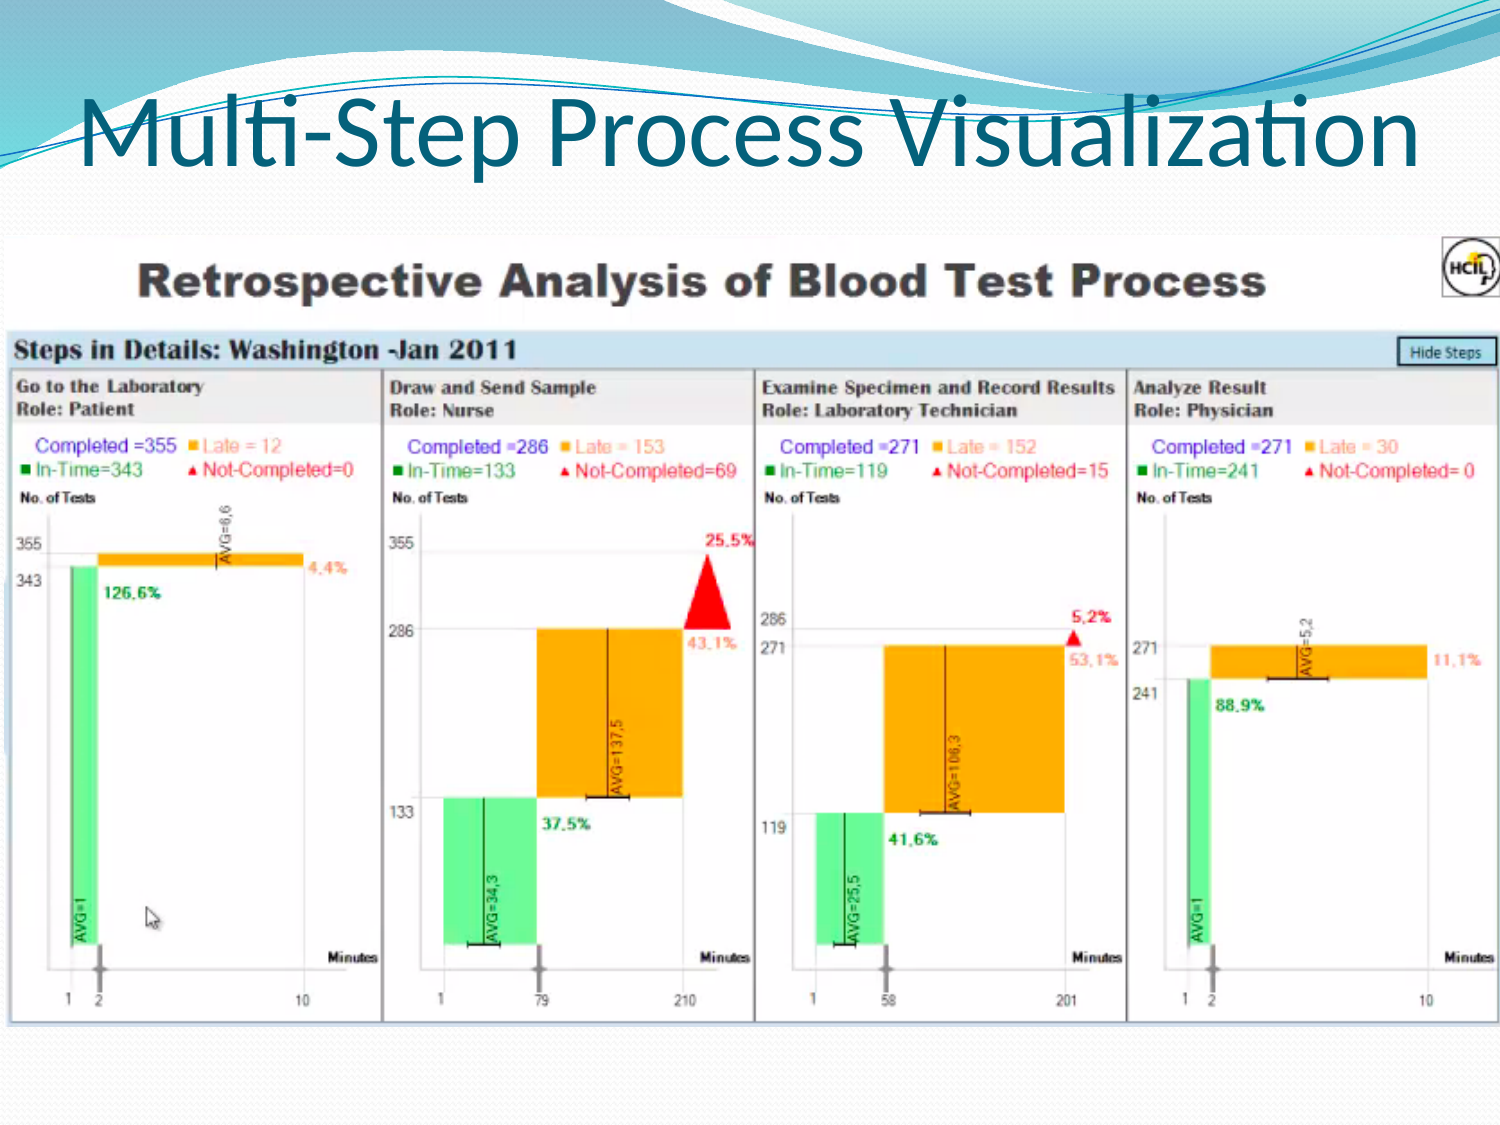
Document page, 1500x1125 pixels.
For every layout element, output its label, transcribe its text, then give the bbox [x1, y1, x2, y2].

title Multi-Step Process Visualization [75, 0, 1425, 188]
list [4, 231, 1500, 1031]
